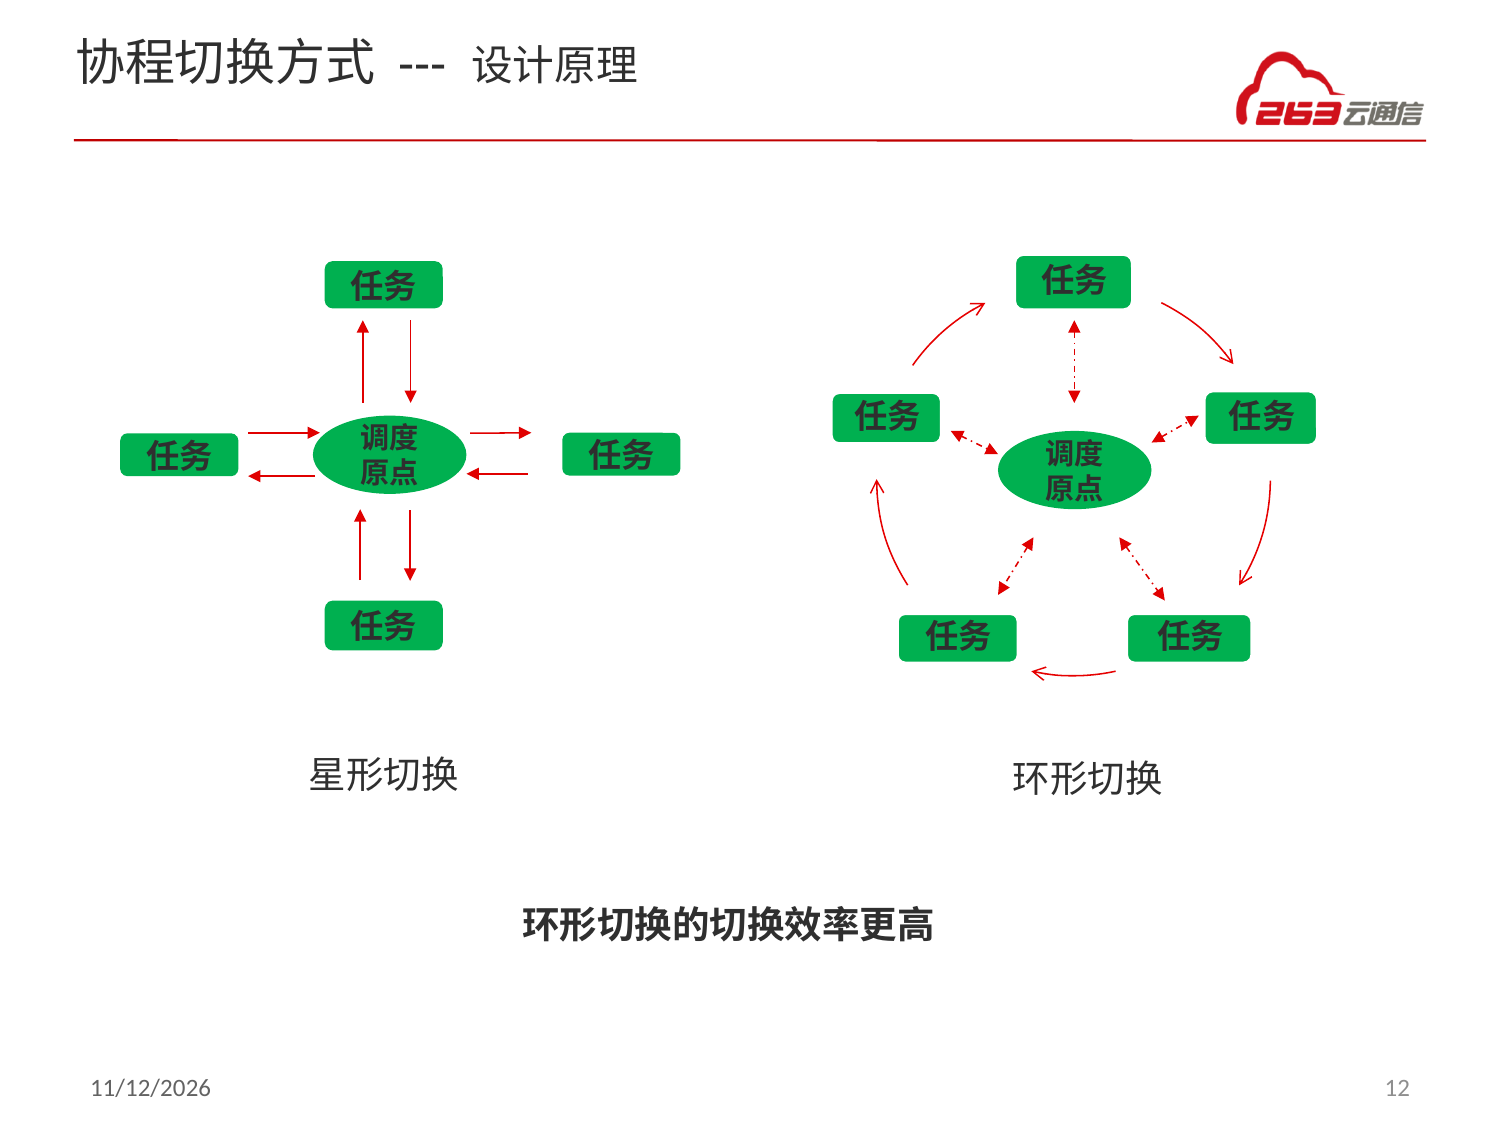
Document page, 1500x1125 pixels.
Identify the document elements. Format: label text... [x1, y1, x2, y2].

text_box 环形切换 [997, 747, 1211, 808]
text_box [1119, 537, 1166, 601]
text_box 星形切换 [294, 743, 508, 804]
picture [1230, 37, 1430, 141]
text_box 调度原点 [310, 413, 469, 496]
text_box 任务 [322, 259, 445, 311]
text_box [997, 536, 1034, 596]
title 协程切换方式 --- 设计原理 [75, 30, 1235, 136]
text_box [811, 219, 1338, 729]
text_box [950, 430, 999, 455]
text_box 任务 [118, 431, 241, 479]
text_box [1151, 415, 1200, 443]
text_box 任务 [560, 430, 683, 478]
text_box 任务 [322, 598, 445, 653]
text_box 环形切换的切换效率更高 [507, 894, 1075, 954]
